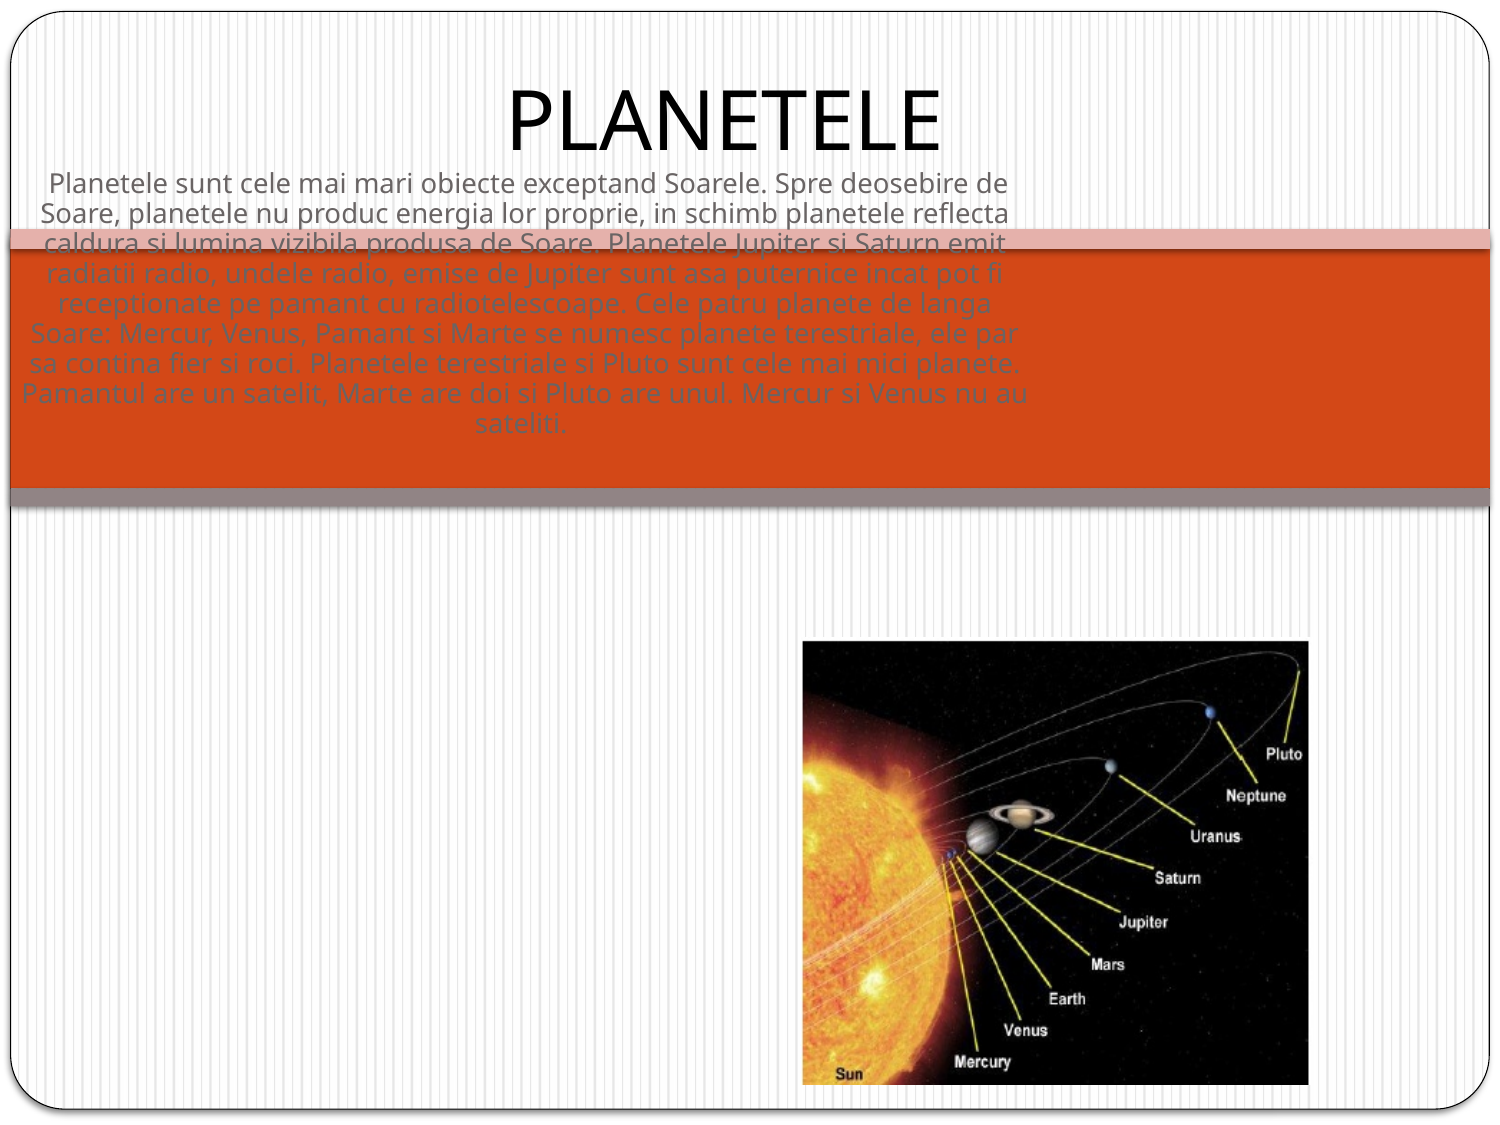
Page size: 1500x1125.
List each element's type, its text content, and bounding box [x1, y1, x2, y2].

title PLANETELE [87, 0, 1363, 242]
subtitle Planetele sunt cele mai mari obiecte exceptand Soarele. Spre deosebire de Soare, planetele nu produc energia lor proprie, in schimb planetele reflecta caldura si lumina vizibila produsa de Soare. Planetele Jupiter si Saturn emit radiatii radio, undele radio, emise de Jupiter sunt asa puternice incat pot fi receptionate pe pamant cu radiotelescoape. Cele patru planete de langa Soare: Mercur, Venus, Pamant si Marte se numesc planete terestriale, ele par sa contina fier si roci. Planetele terestriale si Pluto sunt cele mai mici planete. Pamantul are un satelit, Marte are doi si Pluto are unul. Mercur si Venus nu au sateliti. [0, 162, 1051, 451]
picture [799, 637, 1313, 1085]
